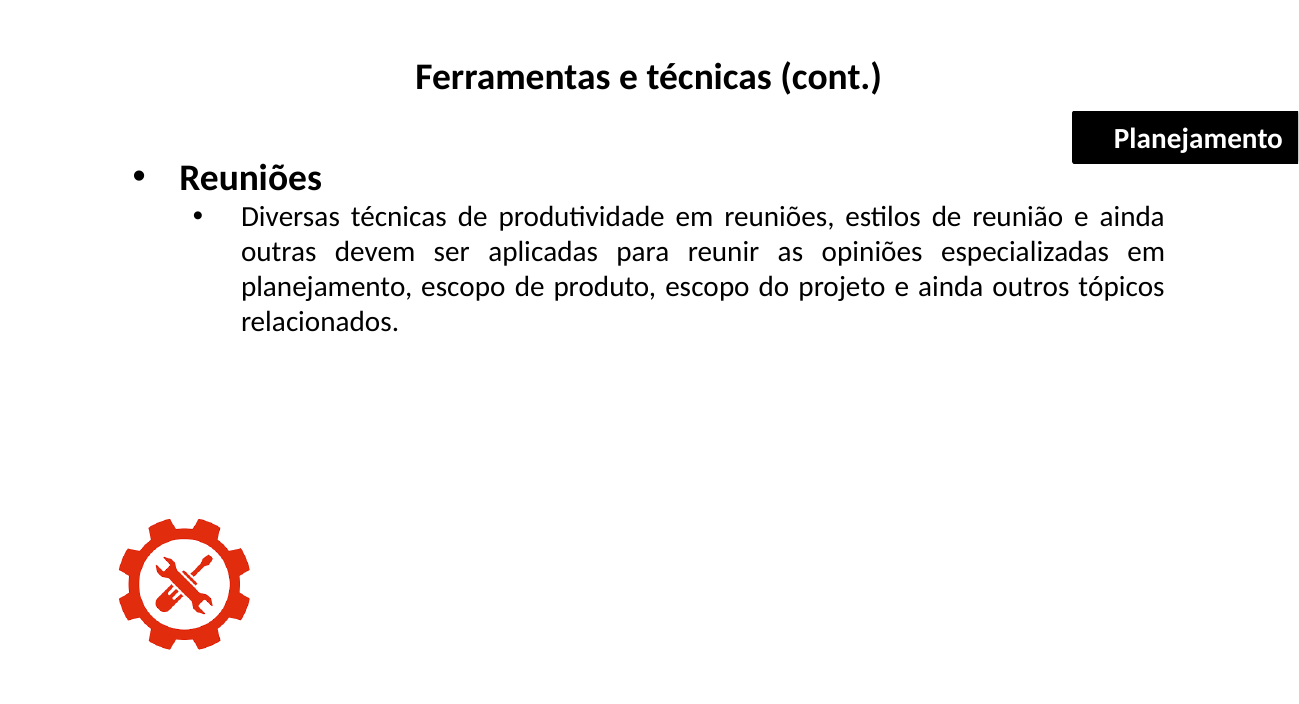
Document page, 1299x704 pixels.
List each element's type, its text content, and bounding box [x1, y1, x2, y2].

picture [117, 517, 251, 651]
text_box Ferramentas e técnicas (cont.) [0, 44, 1299, 106]
text_box Planejamento [1074, 112, 1299, 162]
text_box Reuniões Diversas técnicas de produtividade em reuniões, estilos de reunião e ainda outras devem ser aplicadas para reunir as opiniões especializadas em planejamento, escopo de produto, escopo do projeto e ainda outros tópicos relacionados. [117, 145, 1181, 348]
